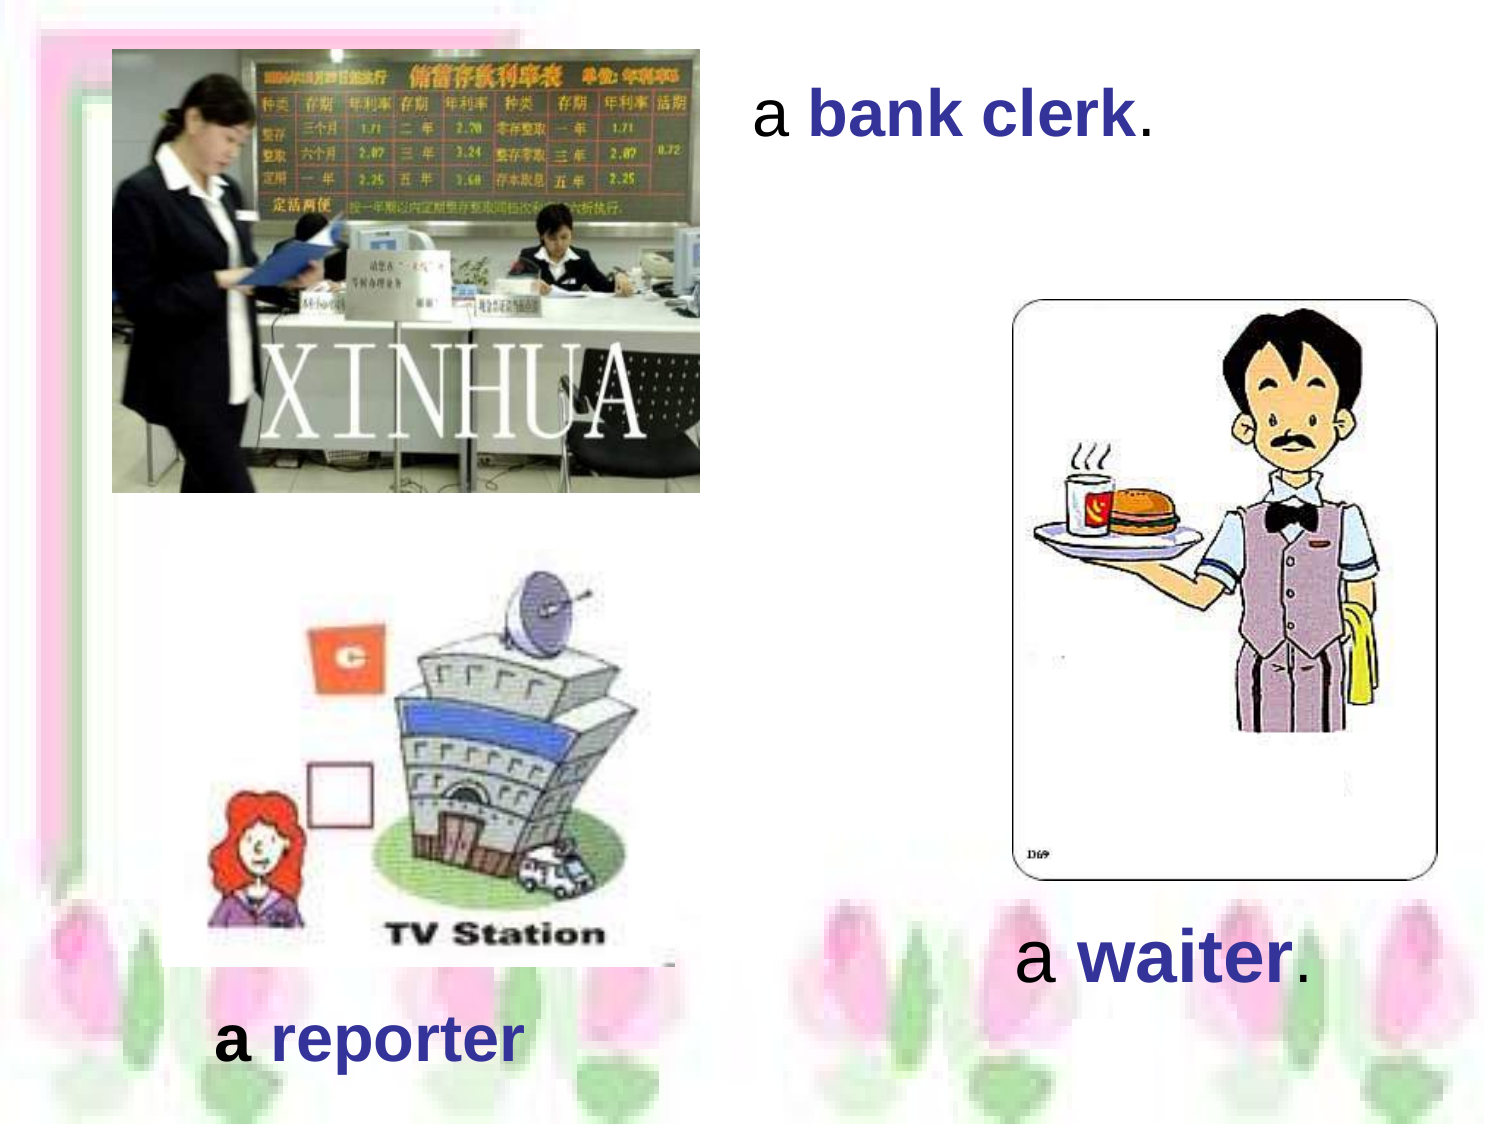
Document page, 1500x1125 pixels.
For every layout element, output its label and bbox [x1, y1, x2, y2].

text_box [1012, 299, 1438, 881]
picture [0, 0, 1500, 1124]
